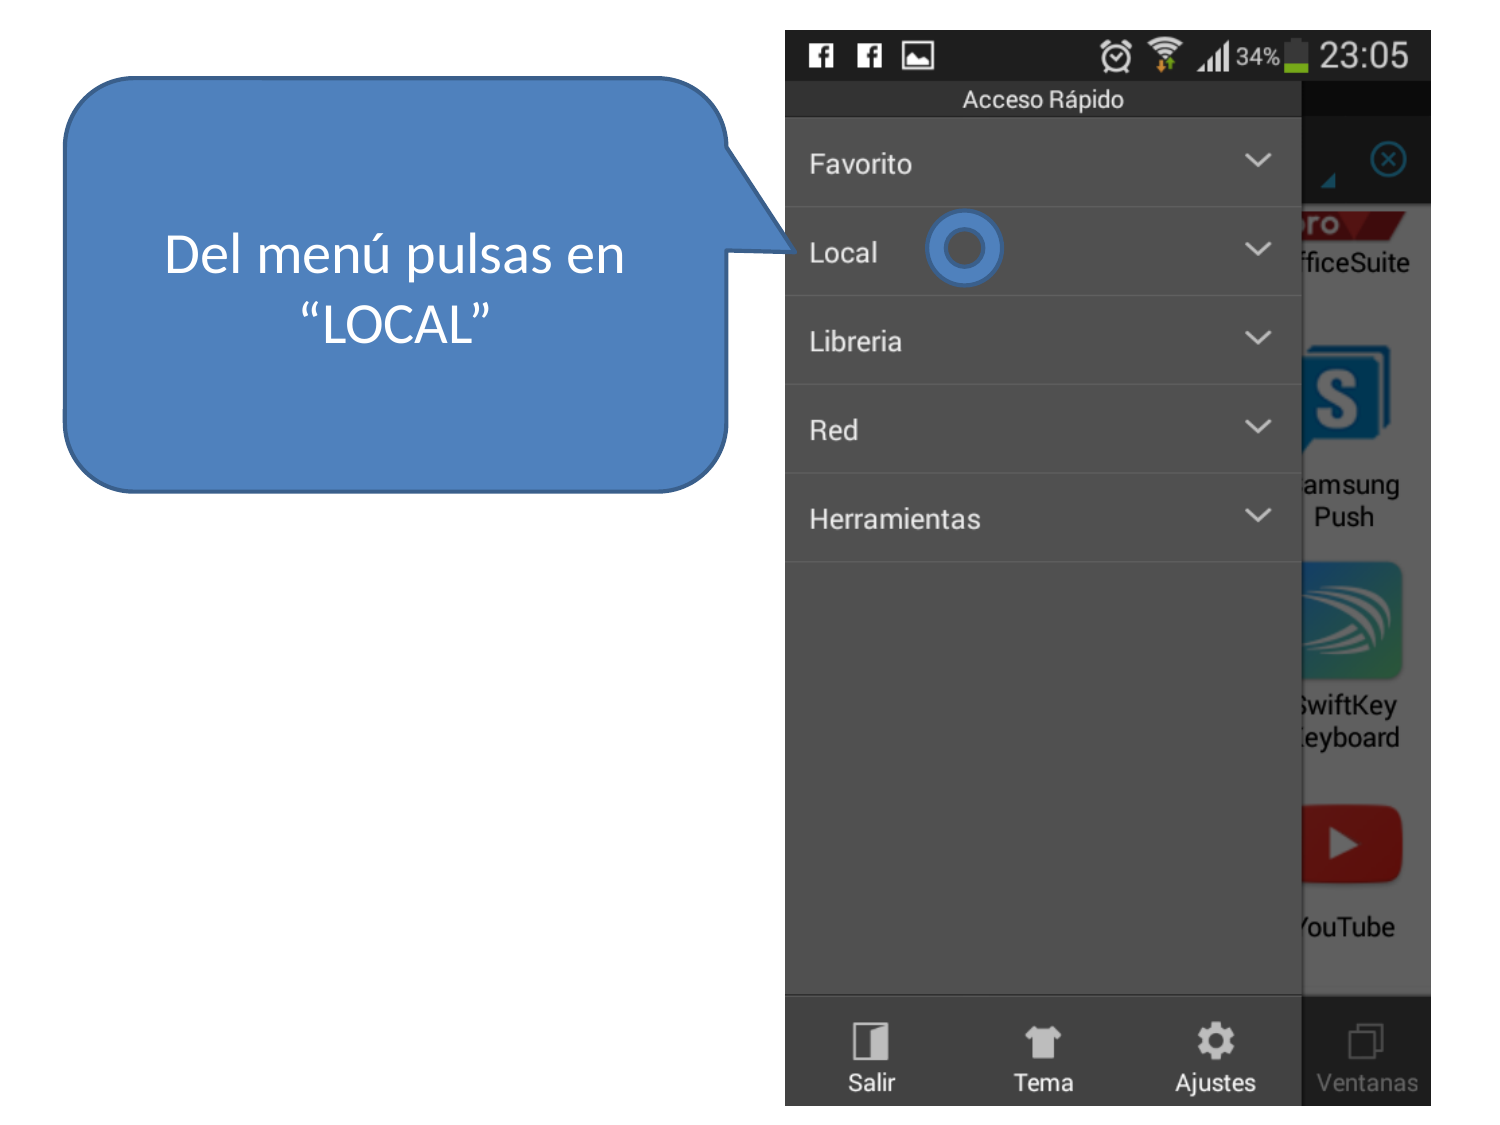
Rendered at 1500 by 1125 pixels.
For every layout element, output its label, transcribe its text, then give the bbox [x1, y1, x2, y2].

picture [785, 30, 1431, 1107]
text_box Del menú pulsas en “LOCAL” [62, 76, 780, 494]
